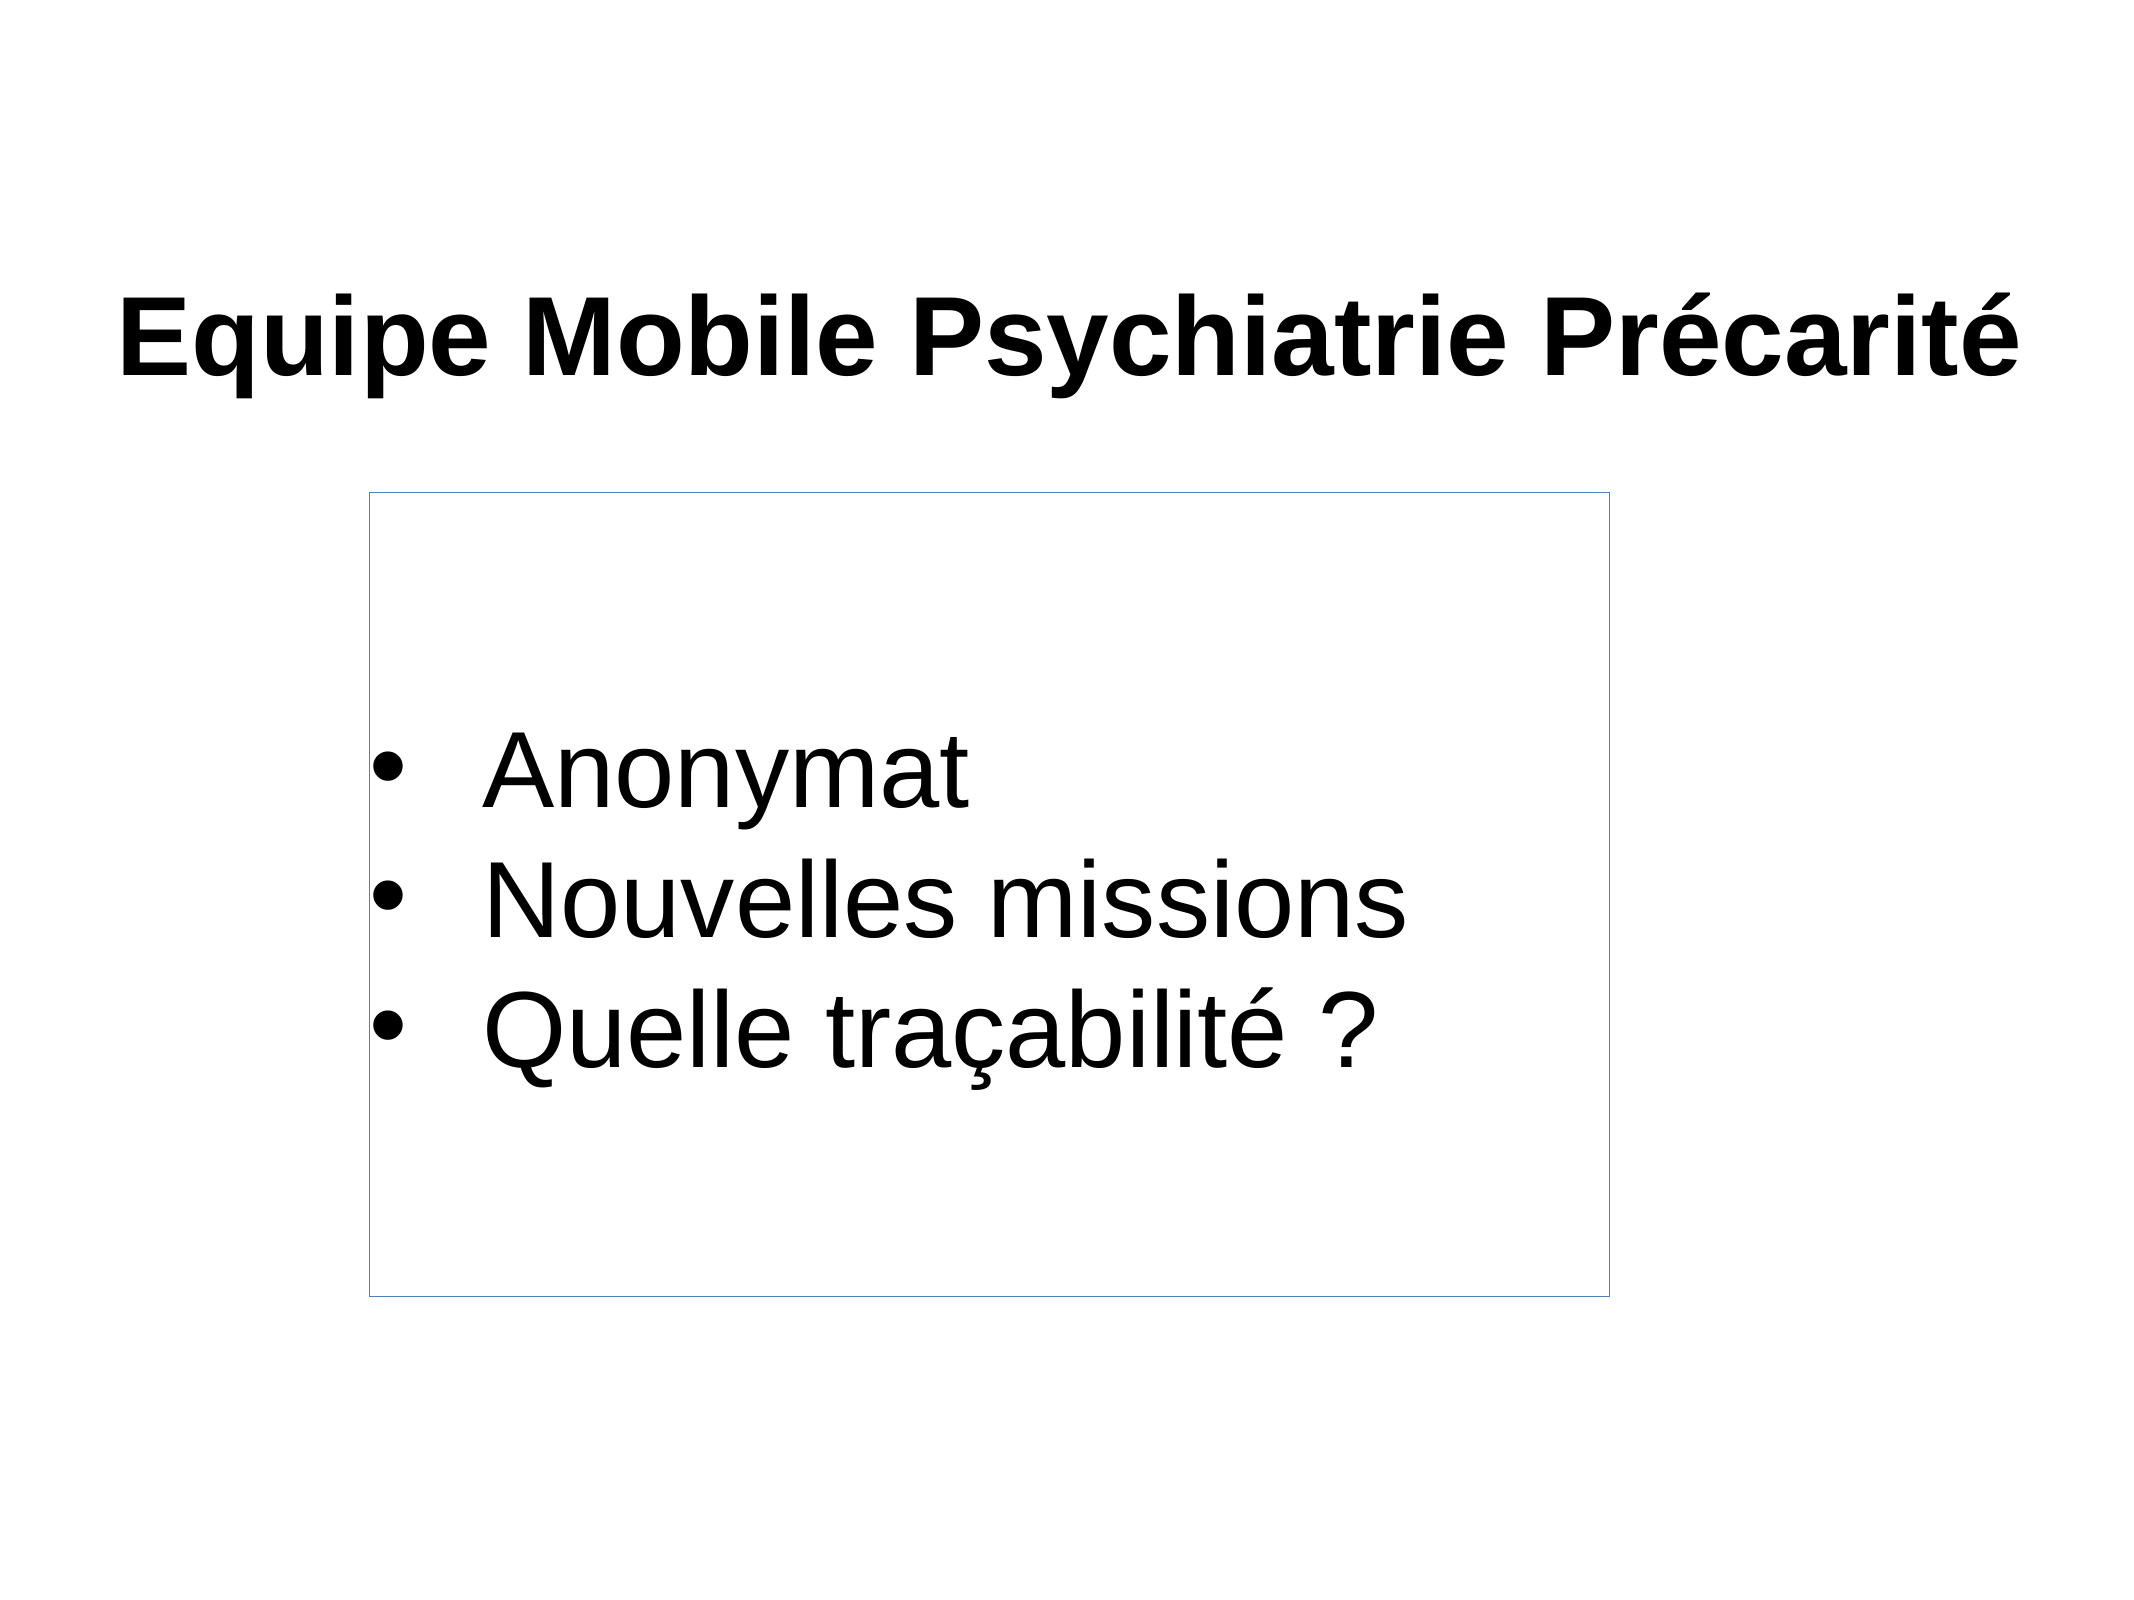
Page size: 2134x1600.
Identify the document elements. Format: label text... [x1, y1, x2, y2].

subtitle Anonymat Nouvelles missions Quelle traçabilité ? [369, 492, 1610, 1297]
title Equipe Mobile Psychiatrie Précarité [109, 197, 2030, 465]
